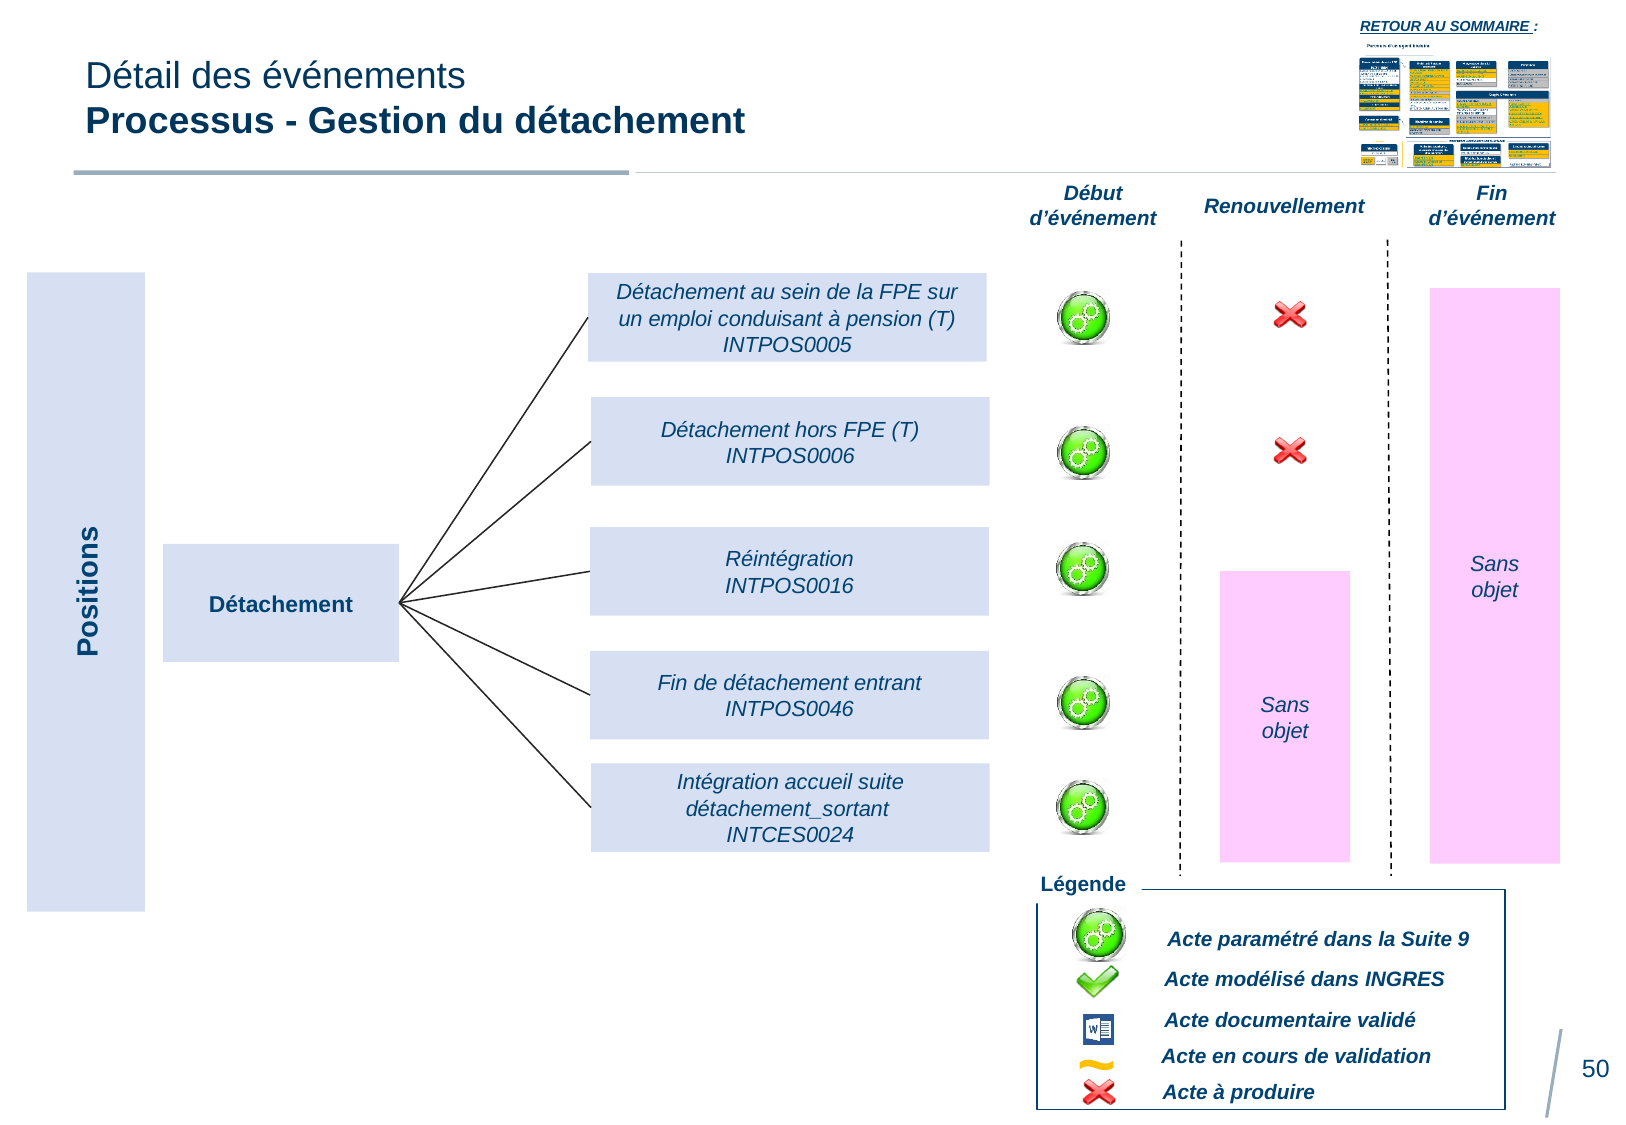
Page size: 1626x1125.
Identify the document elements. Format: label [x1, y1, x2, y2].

picture [1056, 540, 1109, 596]
picture [1082, 1079, 1116, 1105]
picture [1057, 424, 1110, 480]
picture [1273, 301, 1307, 328]
picture [1067, 906, 1128, 1059]
picture [1359, 40, 1553, 168]
picture [1273, 437, 1307, 464]
picture [1057, 289, 1110, 345]
picture [1057, 674, 1110, 730]
picture [1056, 778, 1109, 835]
